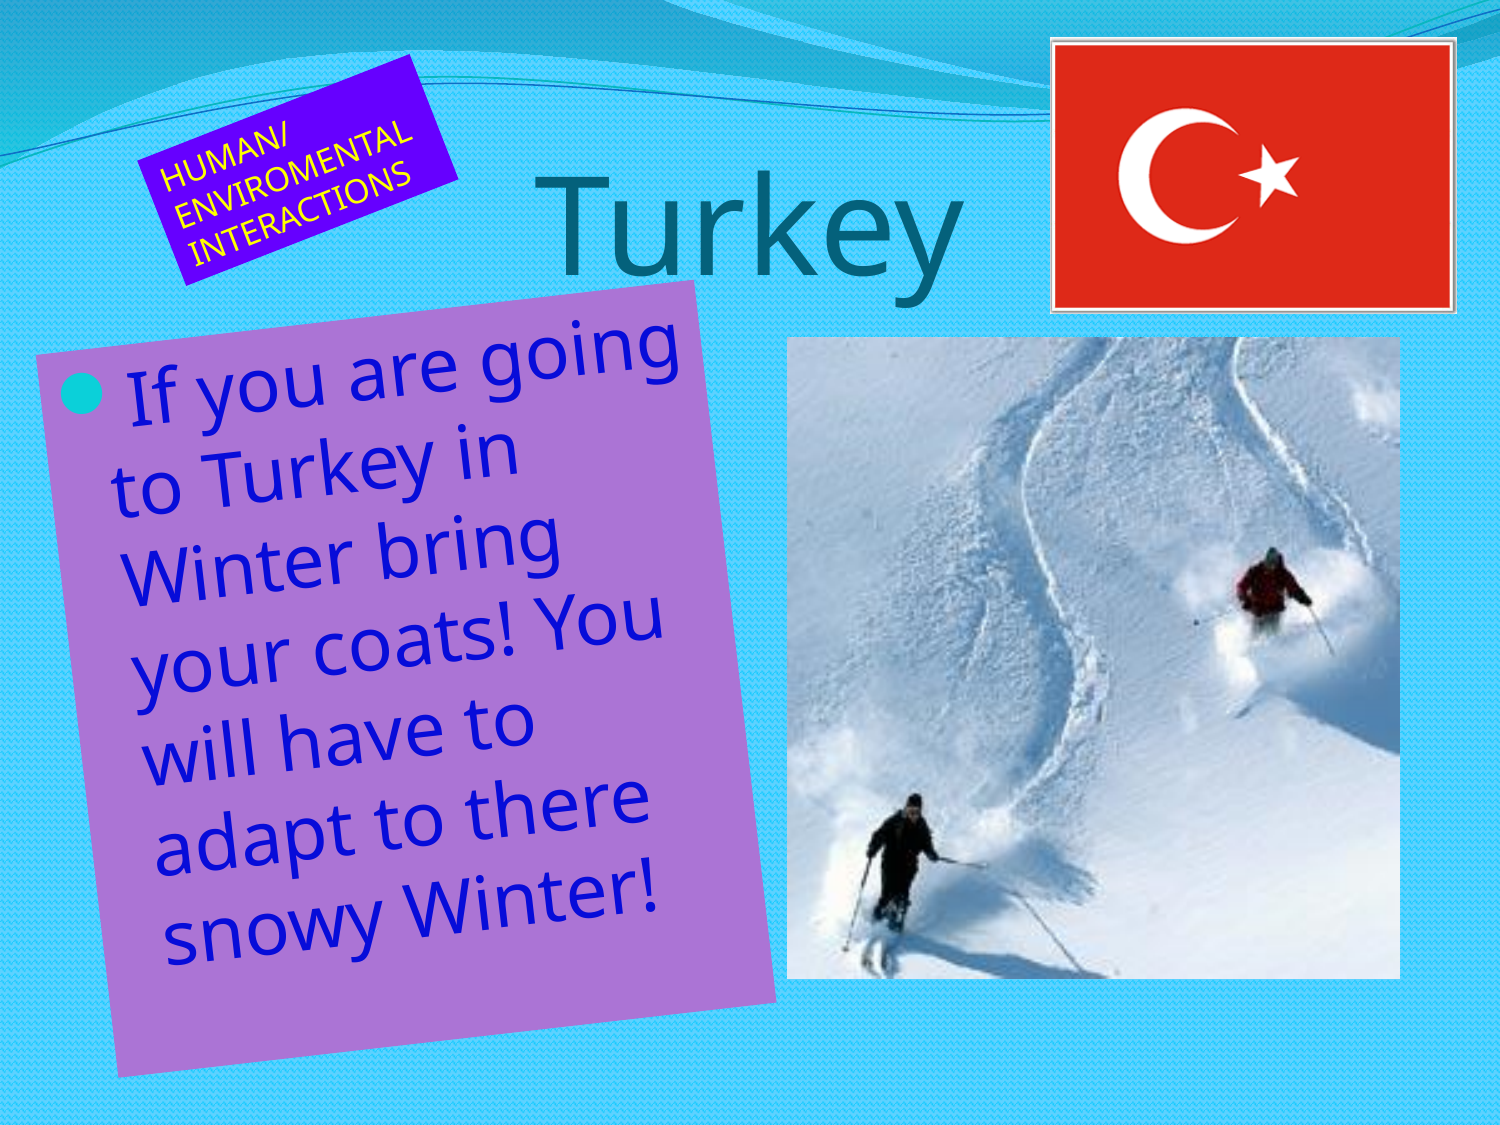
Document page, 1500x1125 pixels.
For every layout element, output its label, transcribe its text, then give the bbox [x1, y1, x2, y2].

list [787, 337, 1401, 979]
picture [1049, 37, 1457, 315]
text_box HUMAN/ ENVIROMENTAL INTERACTIONS [137, 54, 459, 286]
title Turkey [75, 115, 1042, 303]
list If you are going to Turkey in Winter bring your coats! You will have to adapt to there snowy Winter! [35, 279, 777, 1078]
